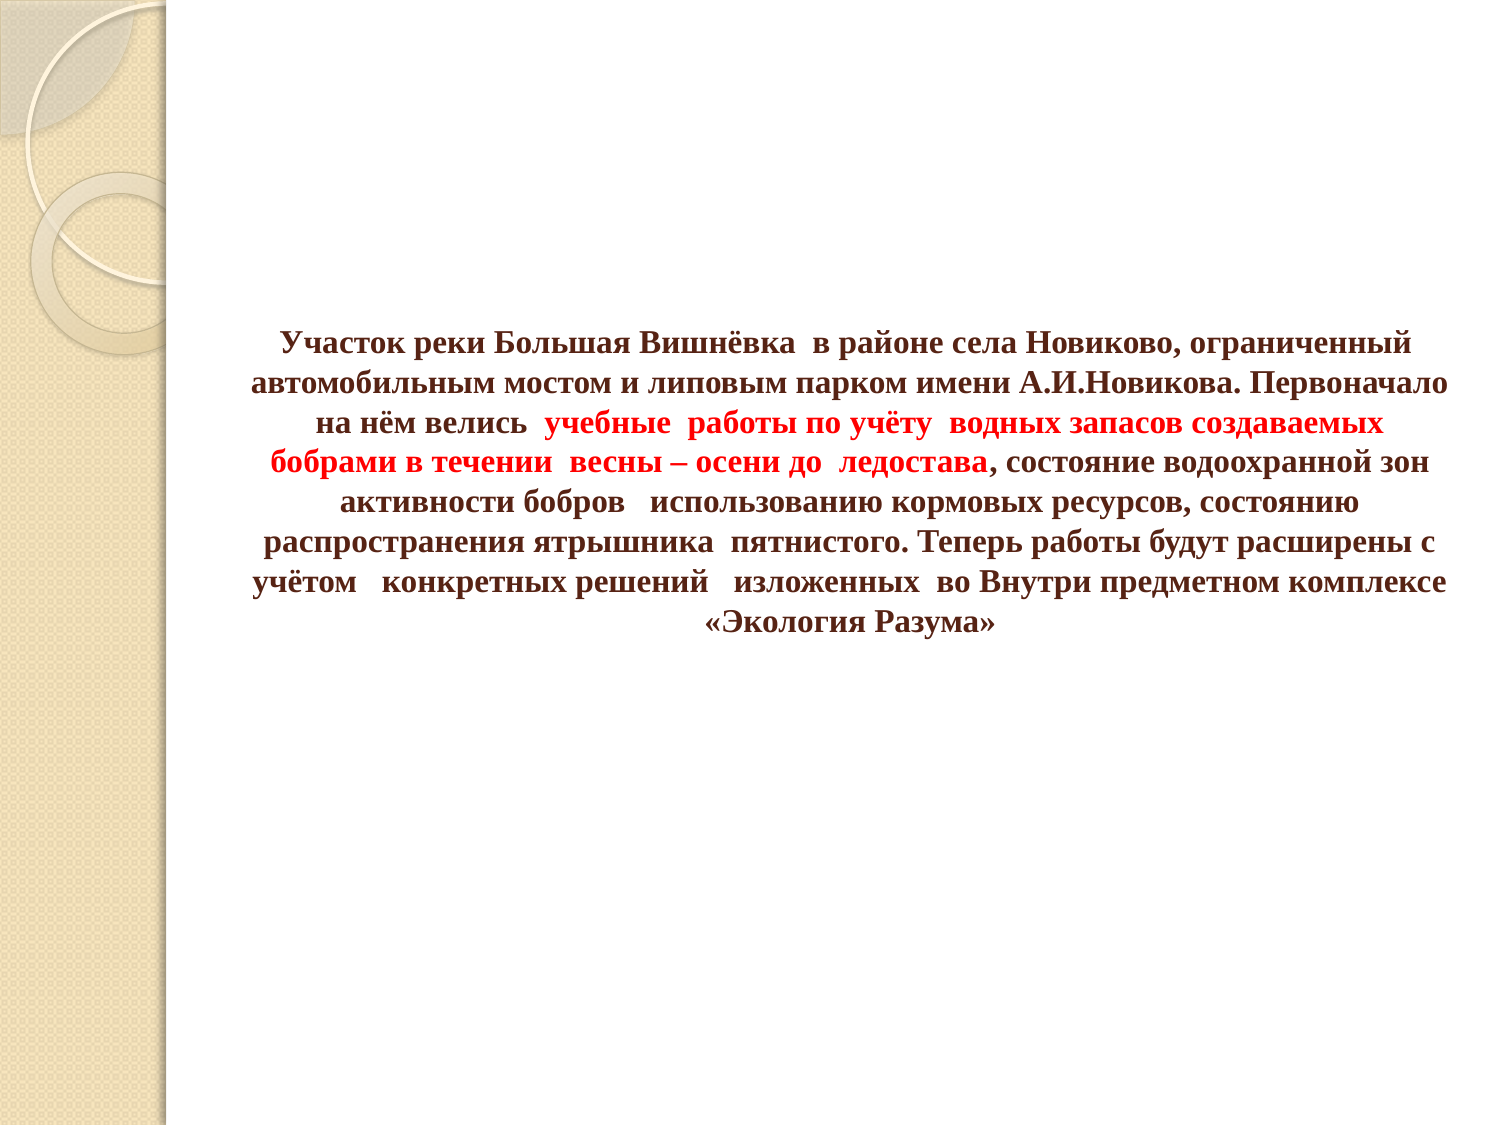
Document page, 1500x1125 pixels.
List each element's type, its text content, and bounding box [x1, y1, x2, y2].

title Участок реки Большая Вишнёвка в районе села Новиково, ограниченный автомобильным мостом и липовым парком имени А.И.Новикова. Первоначало на нём велись учебные работы по учёту водных запасов создаваемых бобрами в течении весны – осени до ледостава, состояние водоохранной зон активности бобров использованию кормовых ресурсов, состоянию распространения ятрышника пятнистого. Теперь работы будут расширены с учётом конкретных решений изложенных во Внутри предметном комплексе «Экология Разума» [235, 45, 1466, 914]
